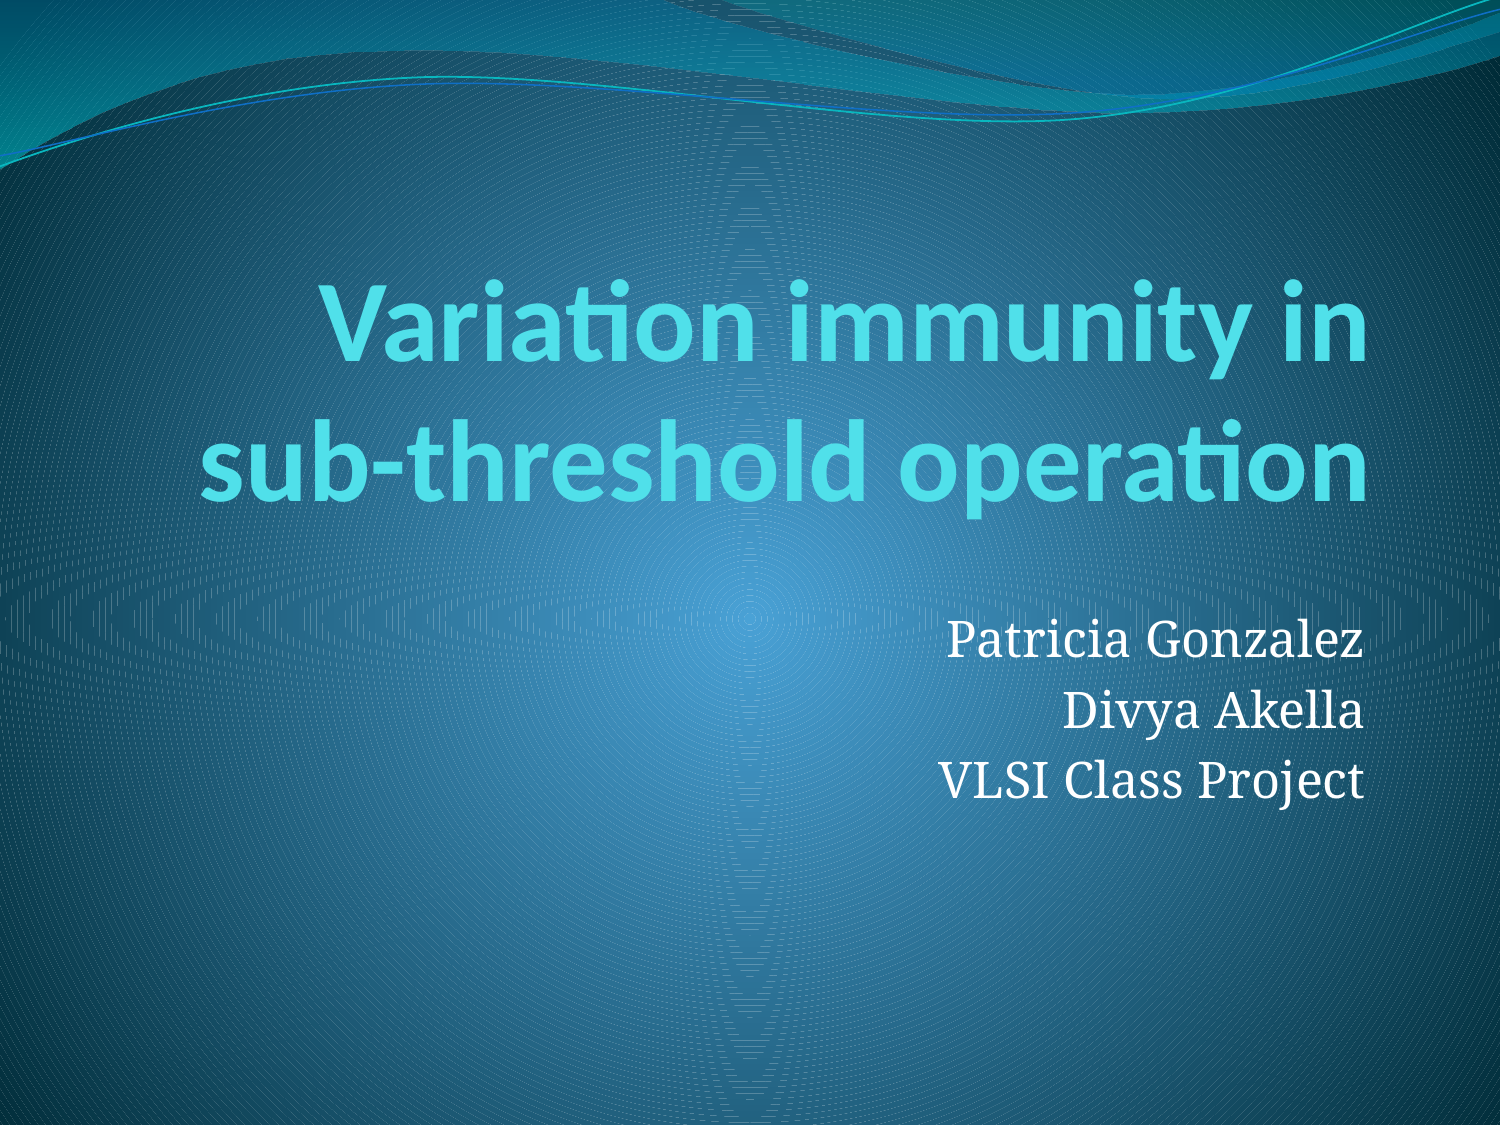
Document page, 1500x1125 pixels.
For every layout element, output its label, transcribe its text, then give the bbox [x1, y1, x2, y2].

title Variation immunity in sub-threshold operation [87, 224, 1376, 525]
subtitle Patricia Gonzalez Divya Akella VLSI Class Project [87, 529, 1376, 818]
